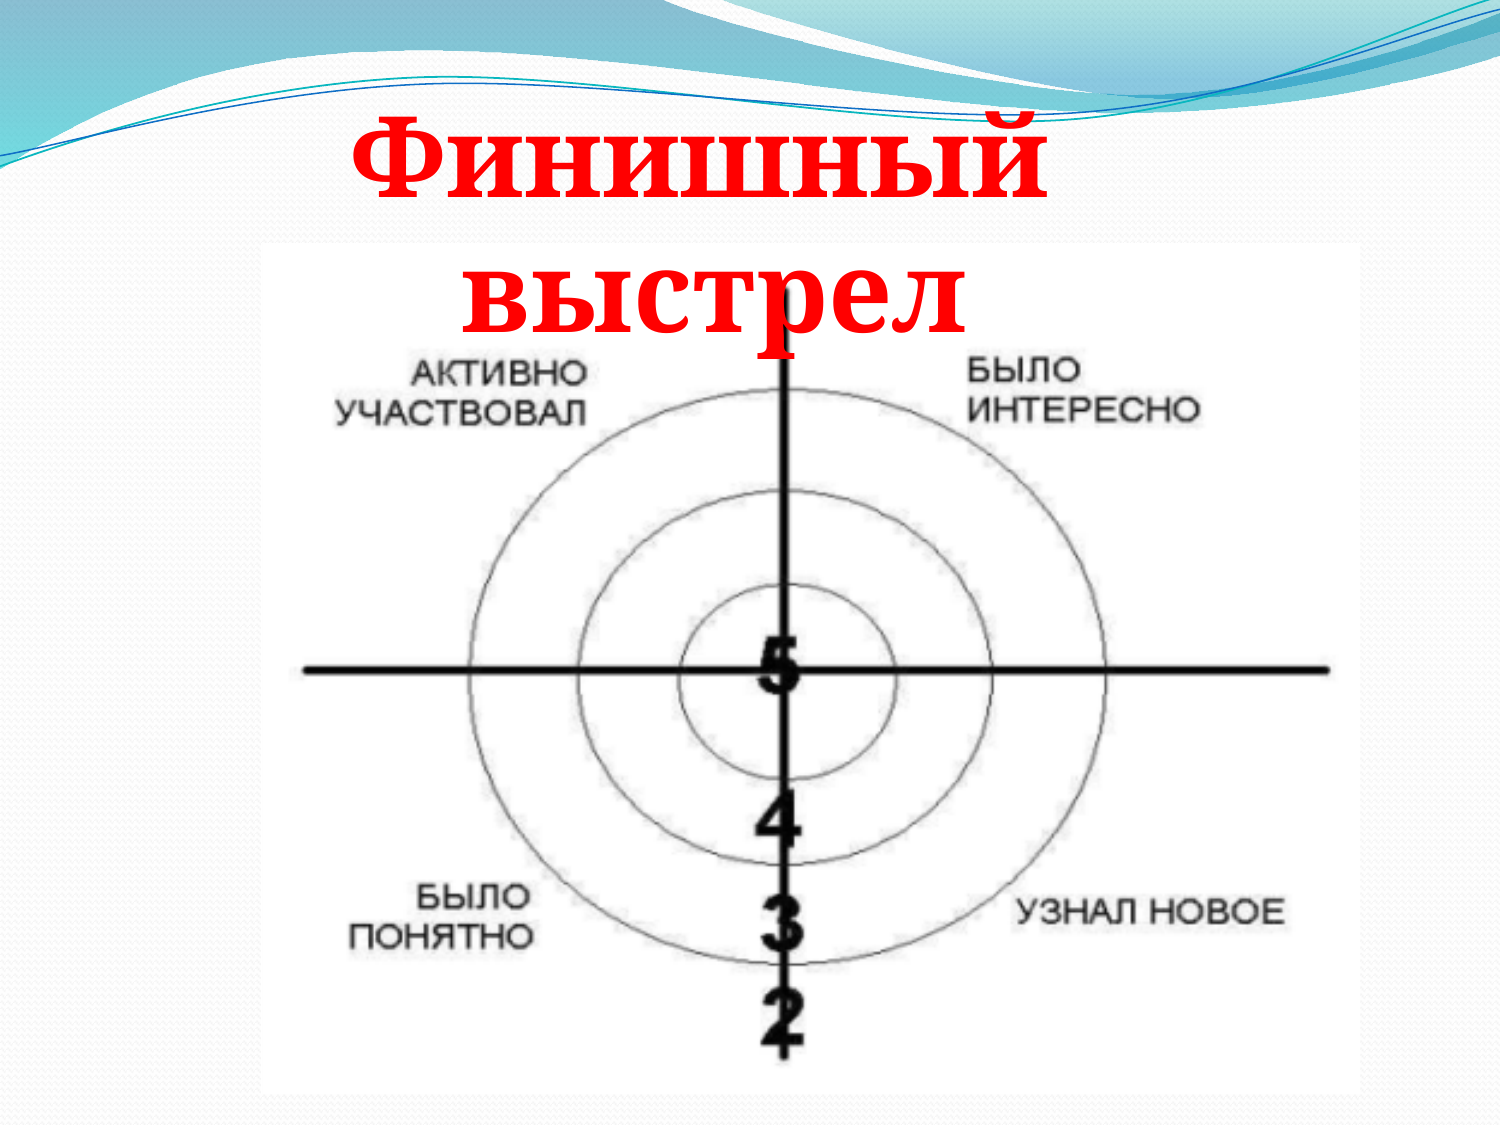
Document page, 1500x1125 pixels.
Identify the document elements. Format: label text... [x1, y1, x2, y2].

picture [261, 243, 1361, 1095]
text_box Финишный выстрел [112, 78, 1317, 363]
